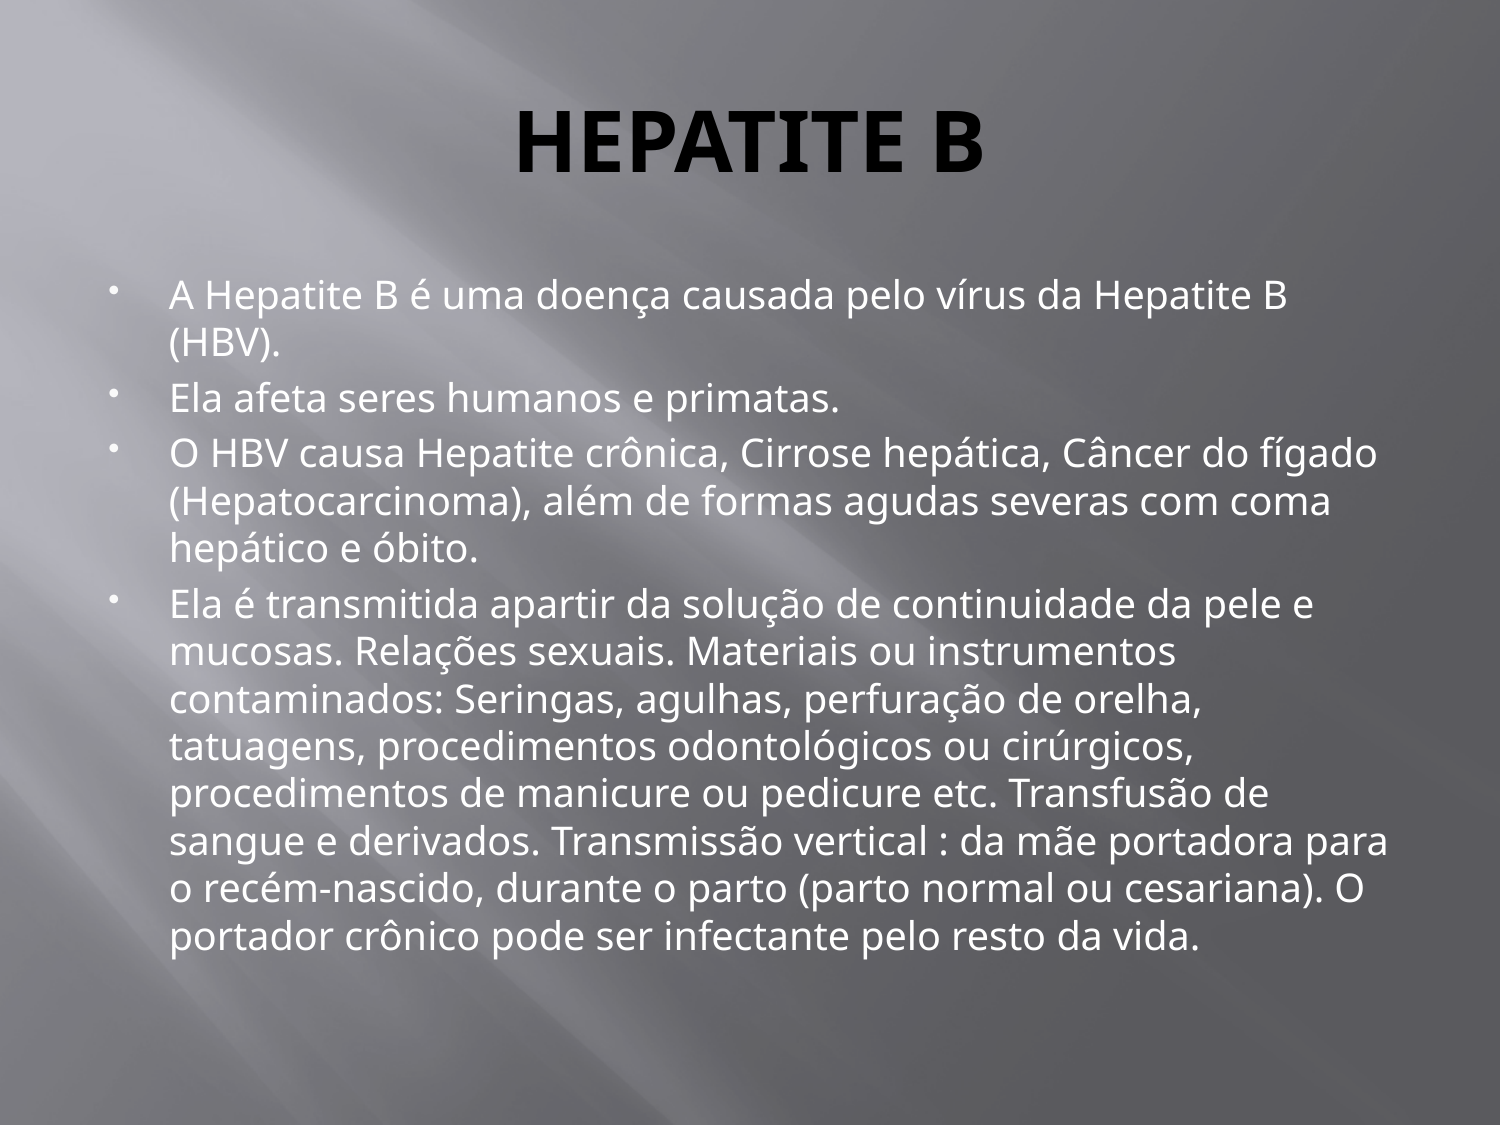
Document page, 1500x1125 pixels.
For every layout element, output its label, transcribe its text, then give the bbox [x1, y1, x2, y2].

title HEPATITE B [75, 45, 1425, 233]
list A Hepatite B é uma doença causada pelo vírus da Hepatite B (HBV). Ela afeta seres humanos e primatas. O HBV causa Hepatite crônica, Cirrose hepática, Câncer do fígado (Hepatocarcinoma), além de formas agudas severas com coma hepático e óbito. Ela é transmitida apartir da solução de continuidade da pele e mucosas. Relações sexuais. Materiais ou instrumentos contaminados: Seringas, agulhas, perfuração de orelha, tatuagens, procedimentos odontológicos ou cirúrgicos, procedimentos de manicure ou pedicure etc. Transfusão de sangue e derivados. Transmissão vertical : da mãe portadora para o recém-nascido, durante o parto (parto normal ou cesariana). O portador crônico pode ser infectante pelo resto da vida. [75, 262, 1425, 1035]
